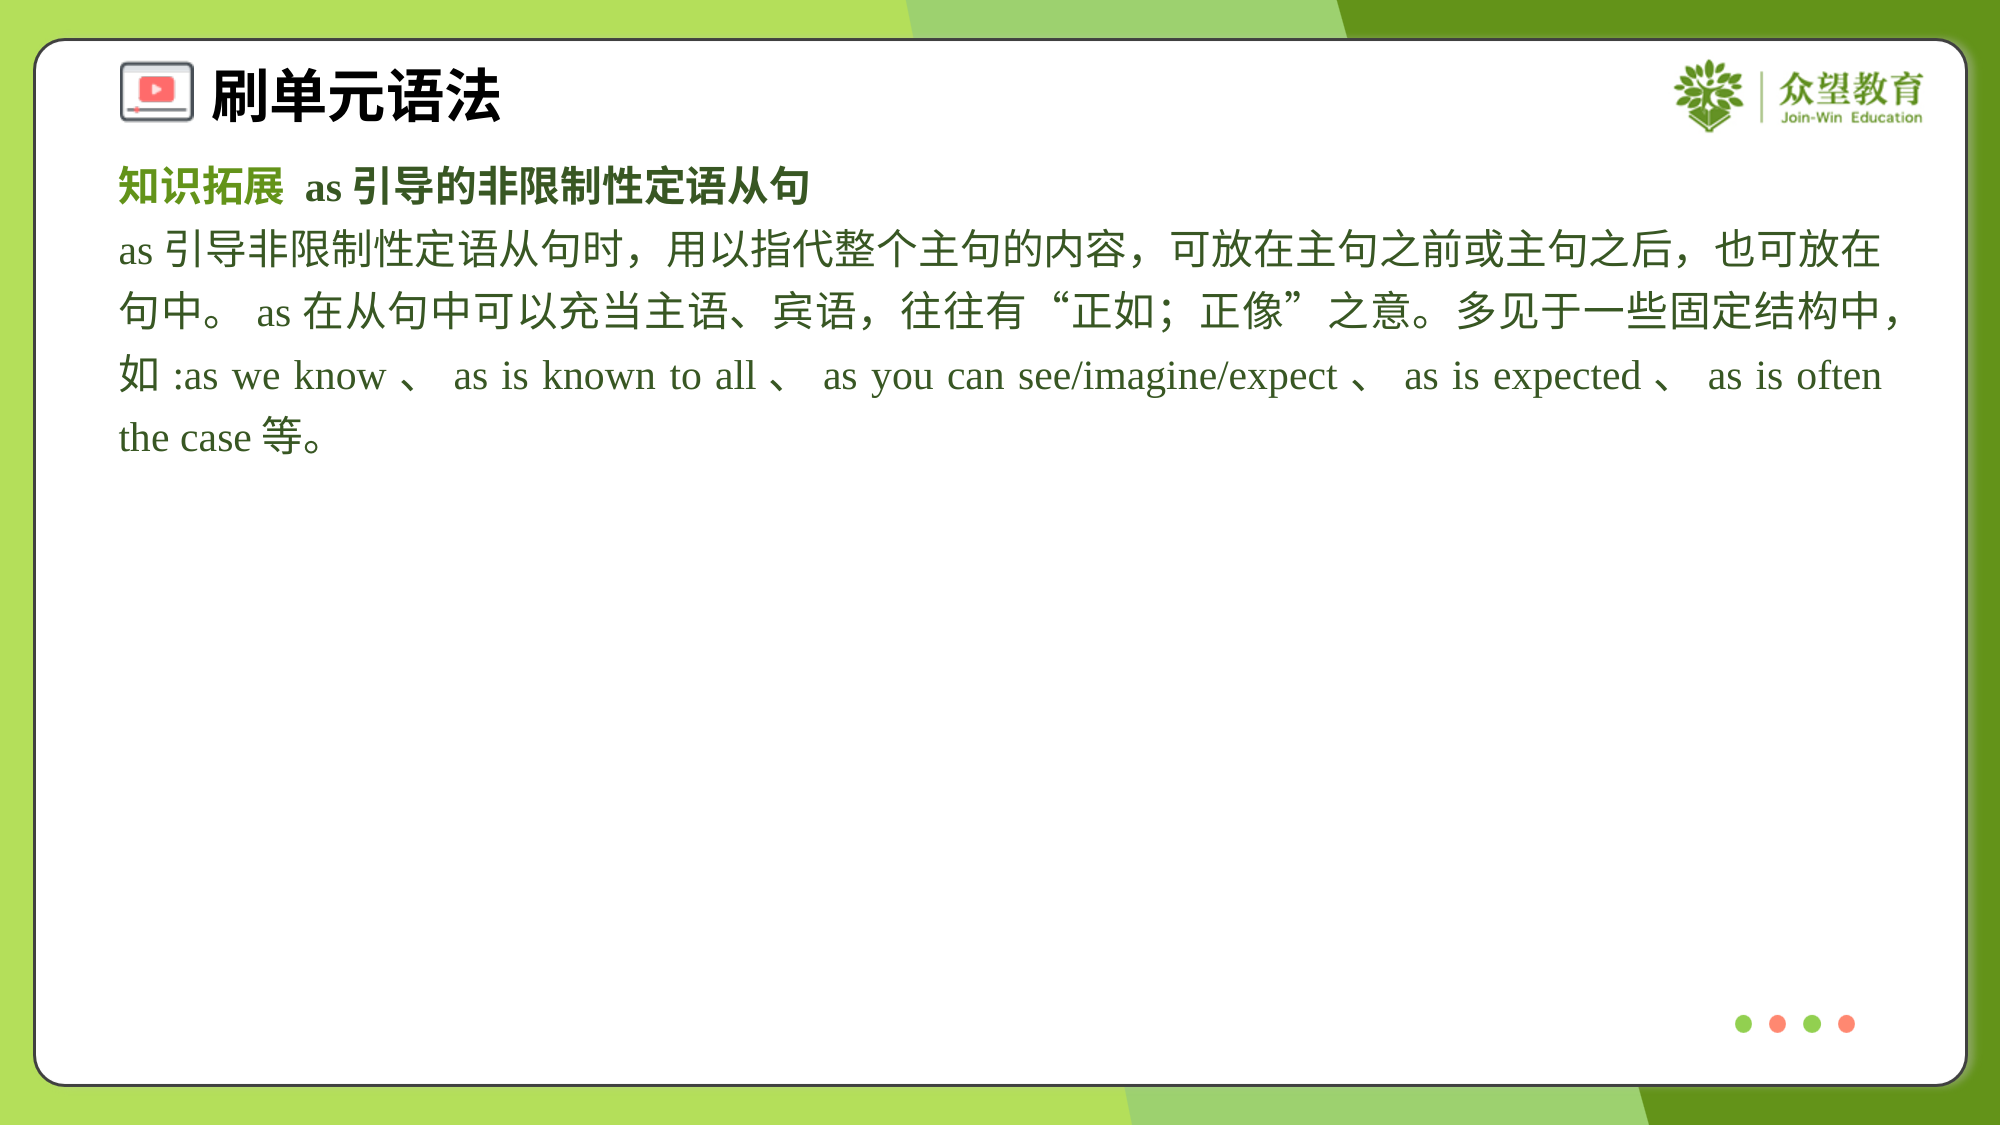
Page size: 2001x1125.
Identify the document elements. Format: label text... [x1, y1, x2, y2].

picture [0, 0, 2000, 1125]
text_box 知识拓展 as引导的非限制性定语从句 as引导非限制性定语从句时，用以指代整个主句的内容，可放在主句之前或主句之后，也可放在句中。as在从句中可以充当主语、宾语，往往有“正如；正像”之意。多见于一些固定结构中，如:as we know、as is known to all、as you can see/imagine/expect、as is expected、as is often the case等。 [118, 147, 1883, 455]
